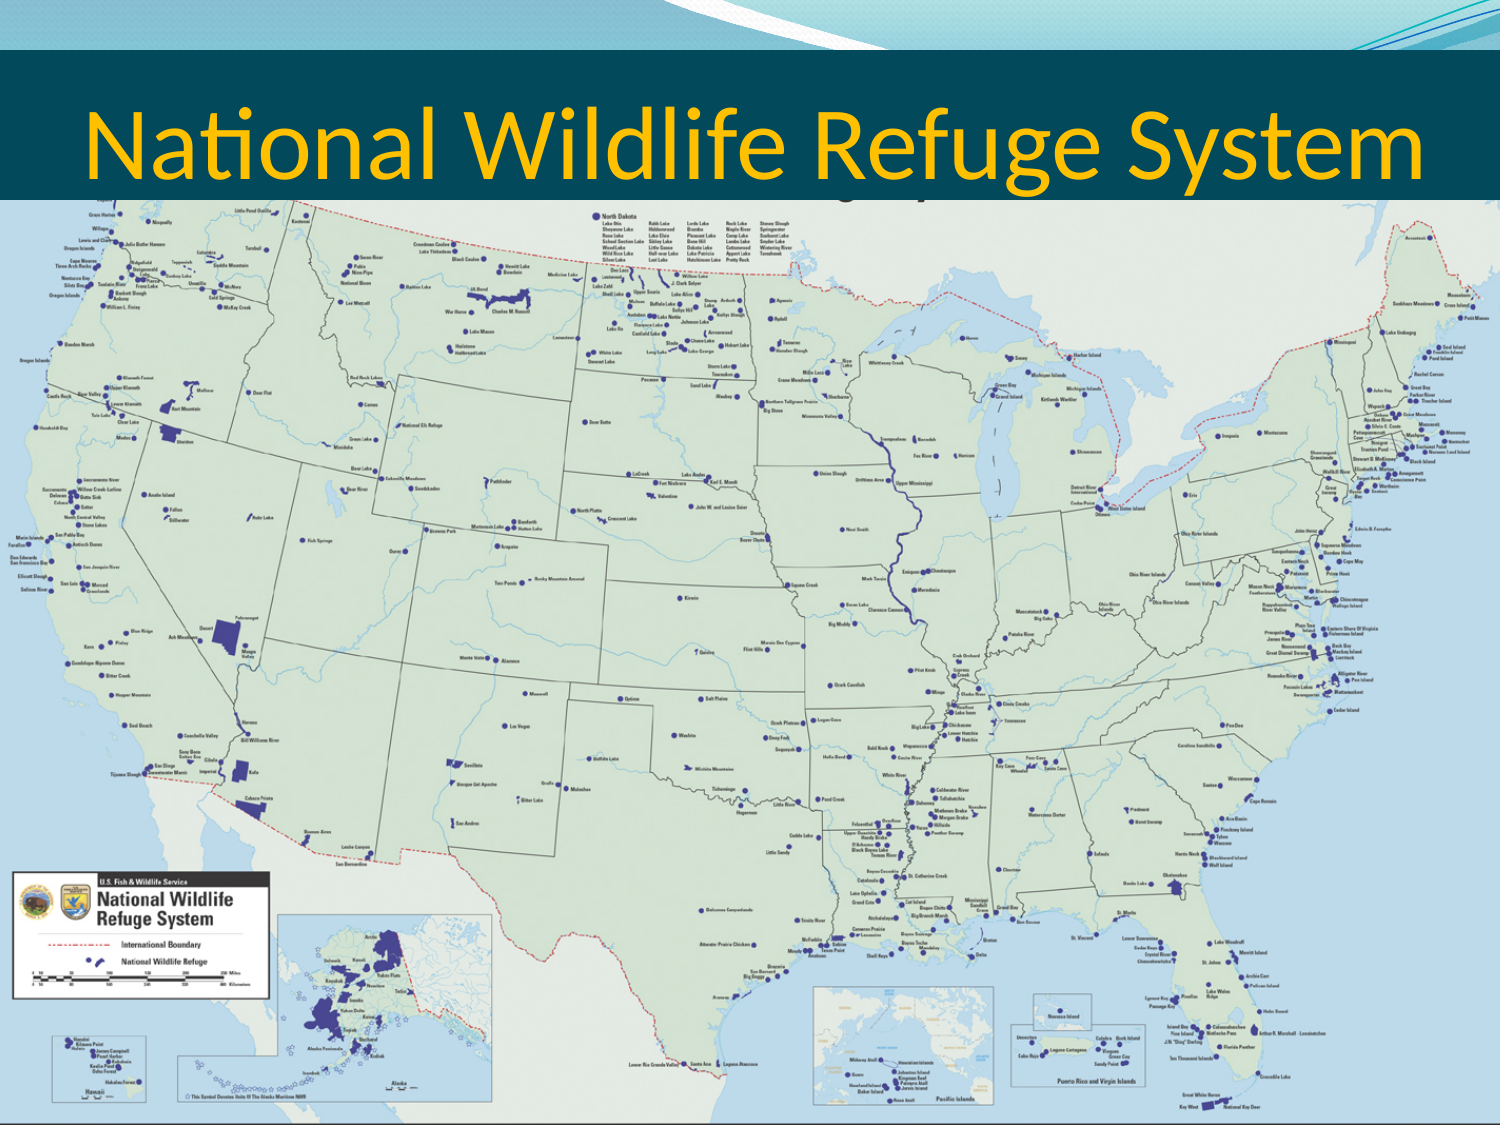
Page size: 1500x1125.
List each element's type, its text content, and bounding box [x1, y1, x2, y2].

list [0, 124, 1500, 1125]
title National Wildlife Refuge System [0, 50, 1500, 124]
